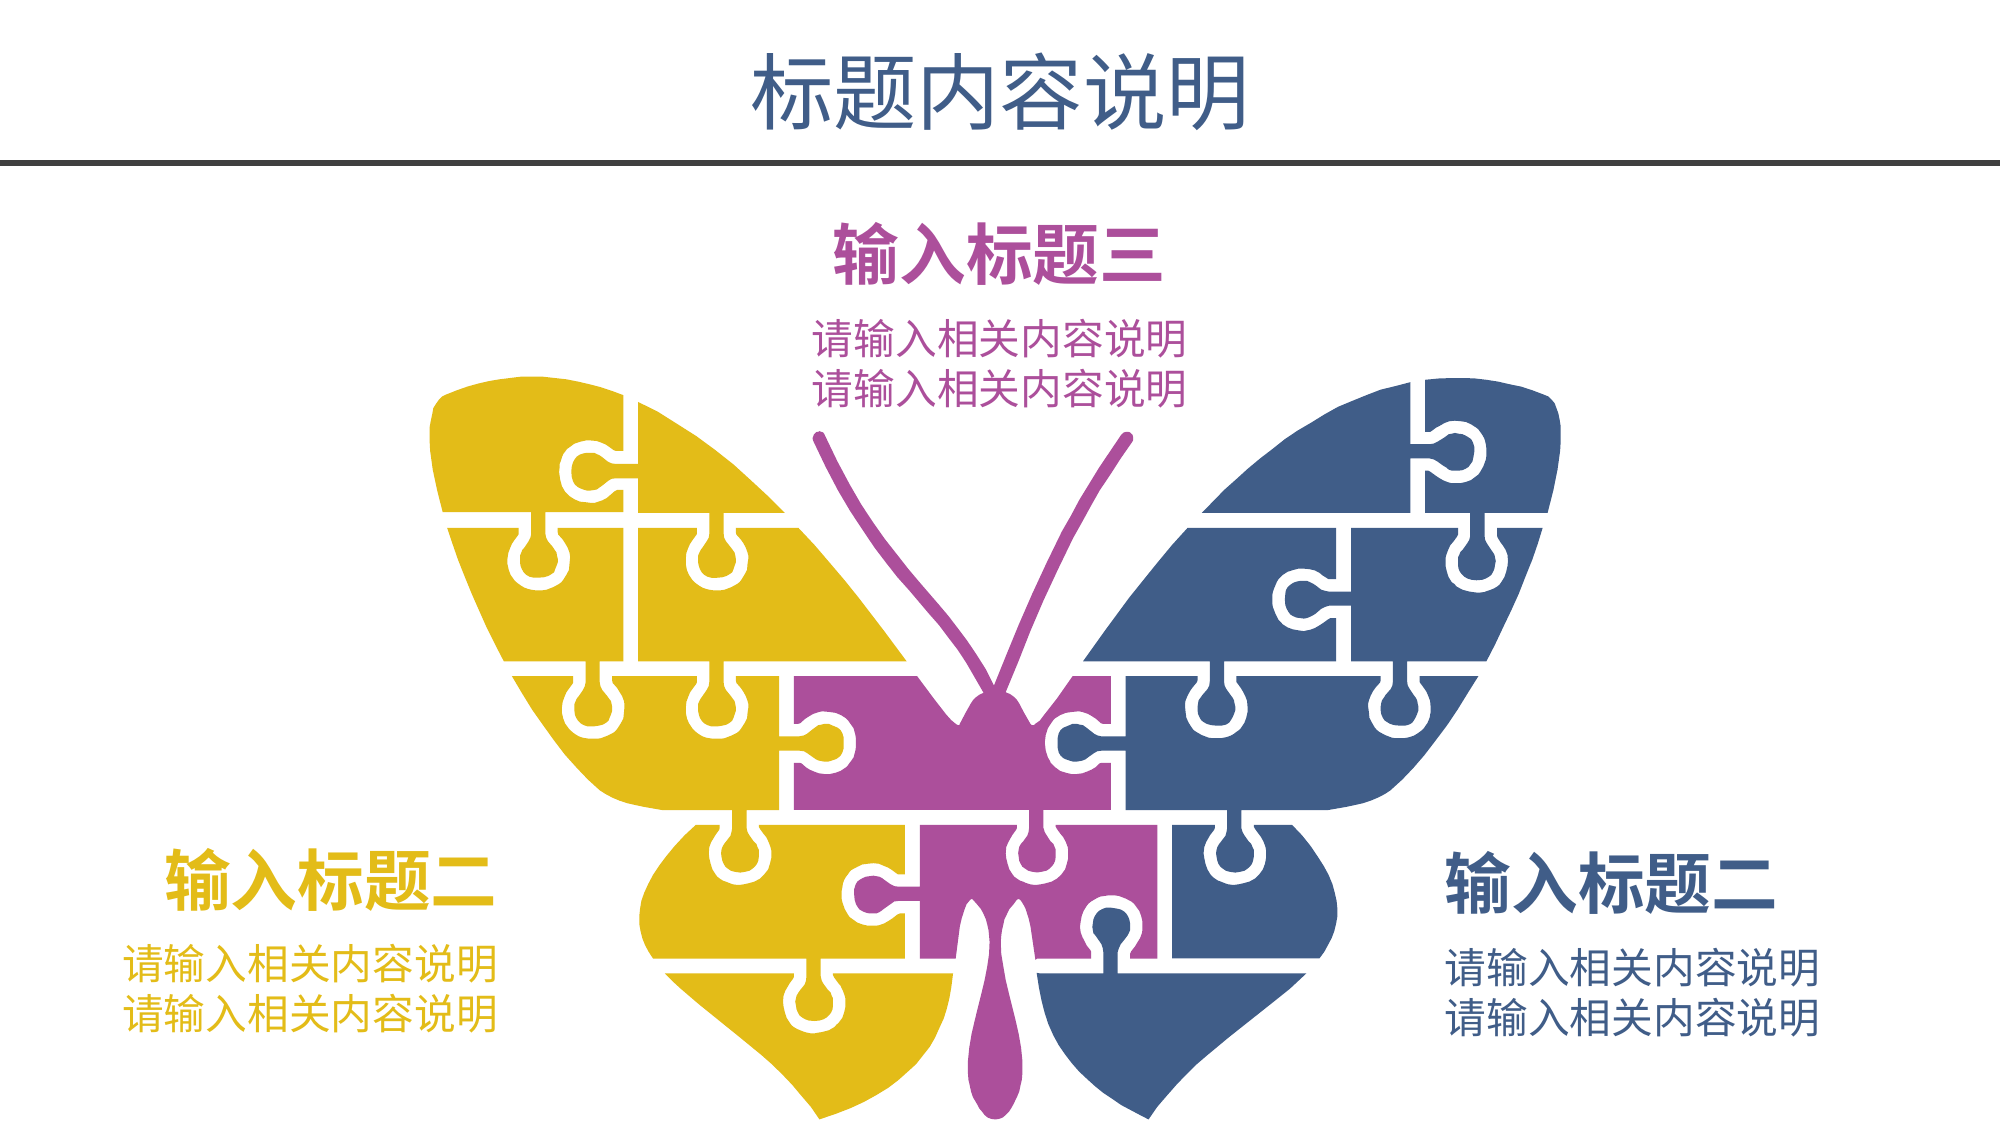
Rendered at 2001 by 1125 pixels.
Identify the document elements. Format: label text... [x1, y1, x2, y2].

text_box [447, 527, 624, 727]
text_box 请输入相关内容说明 请输入相关内容说明 [1429, 933, 1856, 1049]
text_box 请输入相关内容说明 请输入相关内容说明 [786, 305, 1213, 420]
text_box [1201, 382, 1475, 513]
text_box [1083, 527, 1337, 726]
text_box [1057, 676, 1479, 873]
text_box [571, 401, 785, 578]
text_box [638, 527, 907, 727]
text_box [854, 824, 1158, 1120]
text_box [793, 431, 1134, 873]
text_box [1284, 527, 1543, 726]
text_box 输入标题二 [1429, 834, 1856, 930]
text_box 请输入相关内容说明 请输入相关内容说明 [86, 930, 513, 1046]
text_box [664, 973, 954, 1120]
text_box [639, 824, 905, 1022]
text_box [1425, 378, 1561, 581]
text_box 输入标题二 [86, 831, 513, 926]
text_box [1036, 907, 1307, 1120]
title 标题内容说明 [137, 39, 1863, 155]
text_box [511, 676, 844, 873]
text_box [429, 376, 624, 578]
text_box [1172, 824, 1338, 959]
text_box 输入标题三 [786, 205, 1213, 301]
